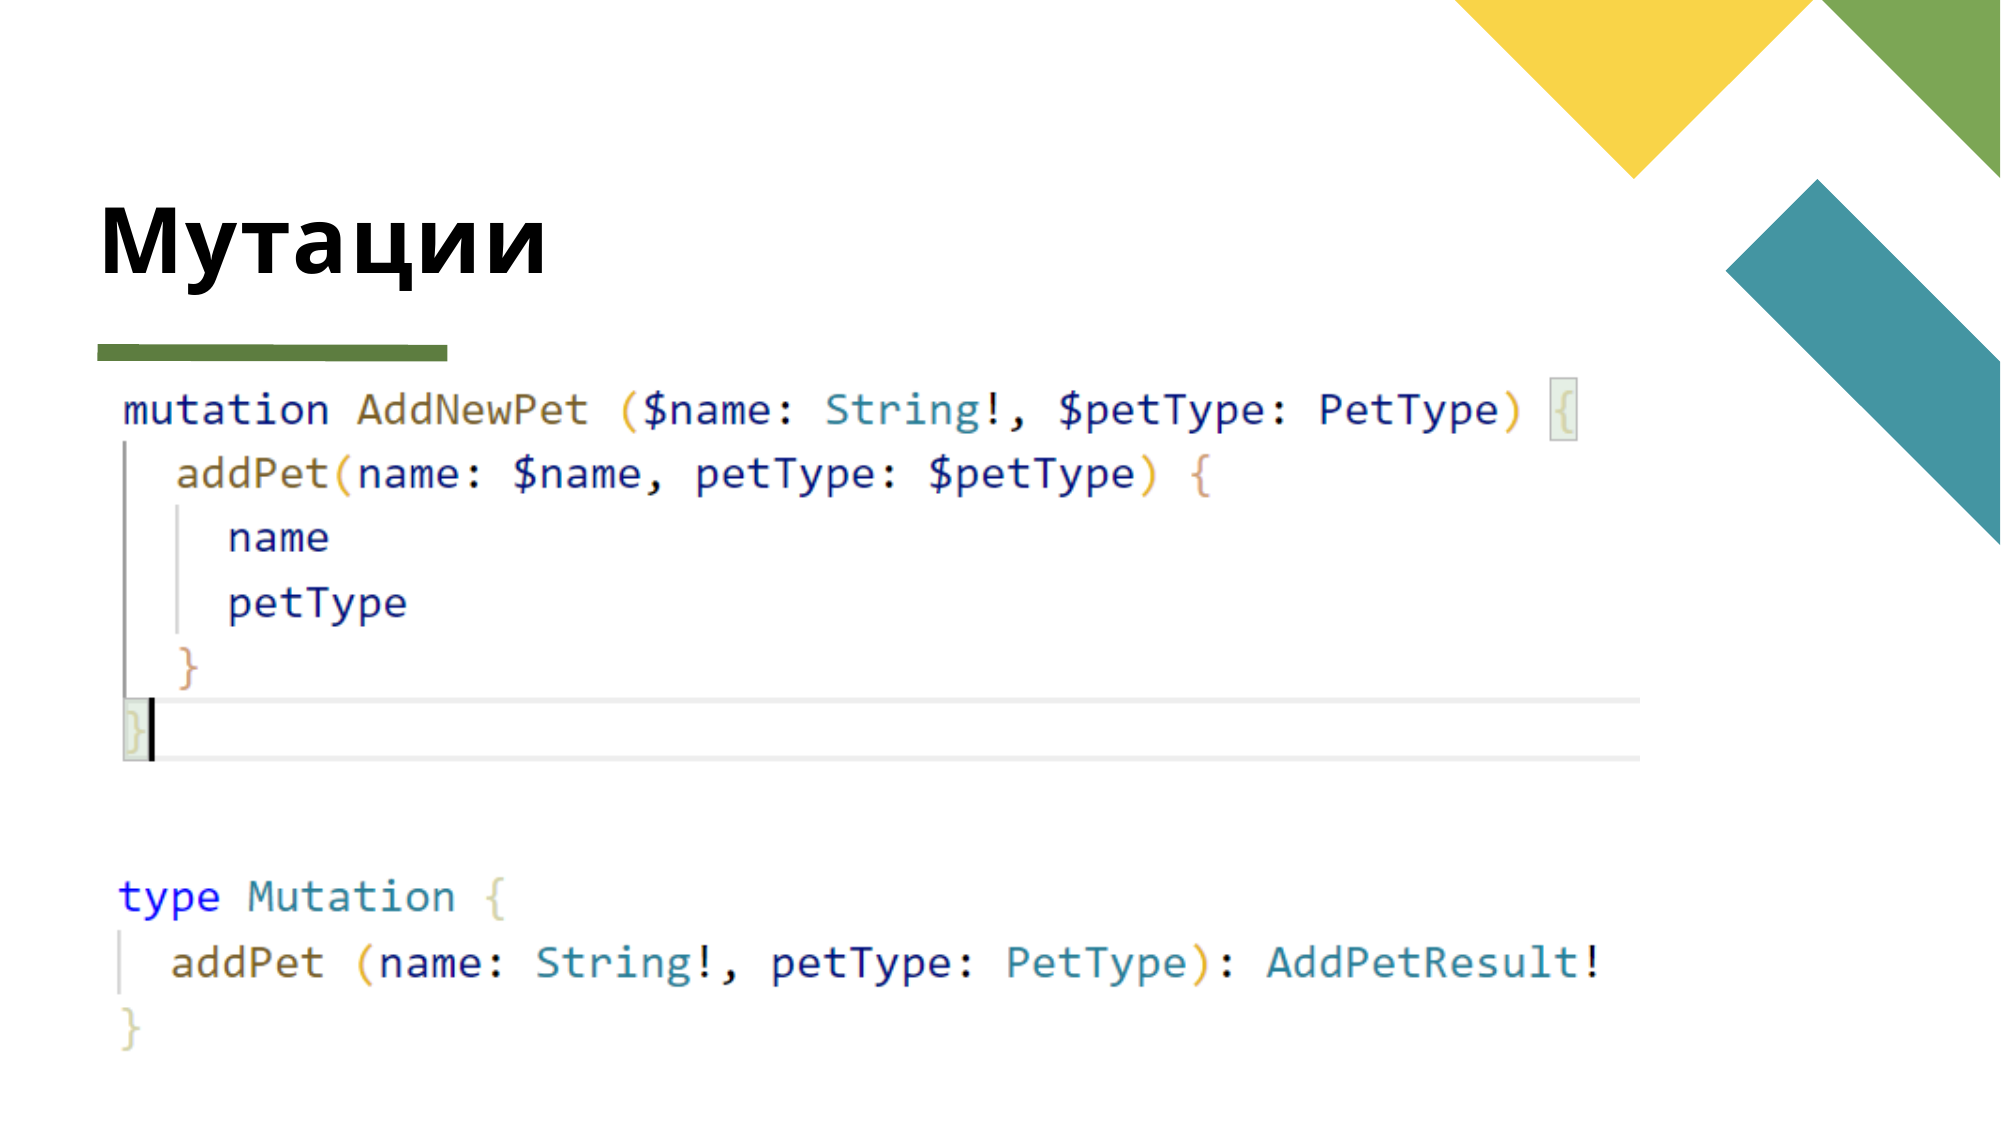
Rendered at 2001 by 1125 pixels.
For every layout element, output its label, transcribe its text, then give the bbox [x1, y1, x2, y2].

picture [97, 374, 1640, 773]
title Мутации [97, 32, 1898, 291]
picture [97, 855, 1640, 1074]
